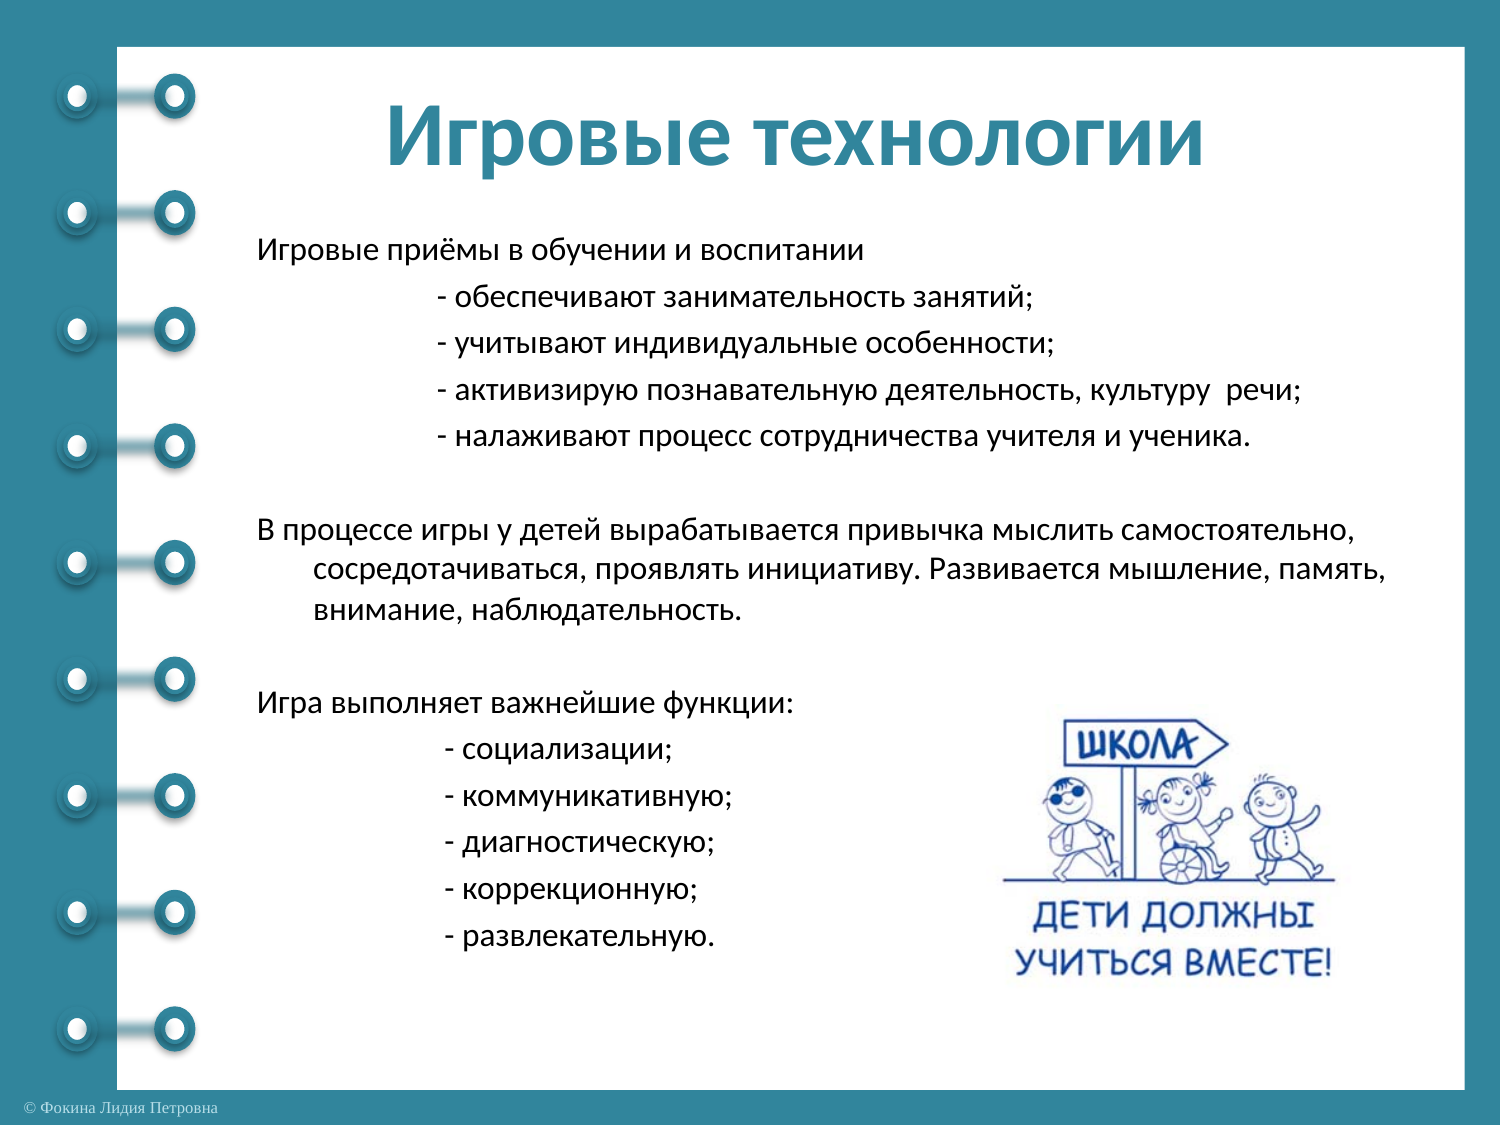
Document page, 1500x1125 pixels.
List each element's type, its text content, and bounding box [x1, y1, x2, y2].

title Игровые технологии [159, 66, 1435, 268]
picture [985, 703, 1353, 995]
text_box Игровые приёмы в обучении и воспитании - обеспечивают занимательность занятий; - учитывают индивидуальные особенности; - активизирую познавательную деятельность, культуру речи; - налаживают процесс сотрудничества учителя и ученика. В процессе игры у детей вырабатывается привычка мыслить самостоятельно, сосредотачиваться, проявлять инициативу. Развивается мышление, память, внимание, наблюдательность. Игра выполняет важнейшие функции: - социализации; - коммуникативную; - диагностическую; - коррекционную; - развлекательную. [242, 219, 1447, 1106]
